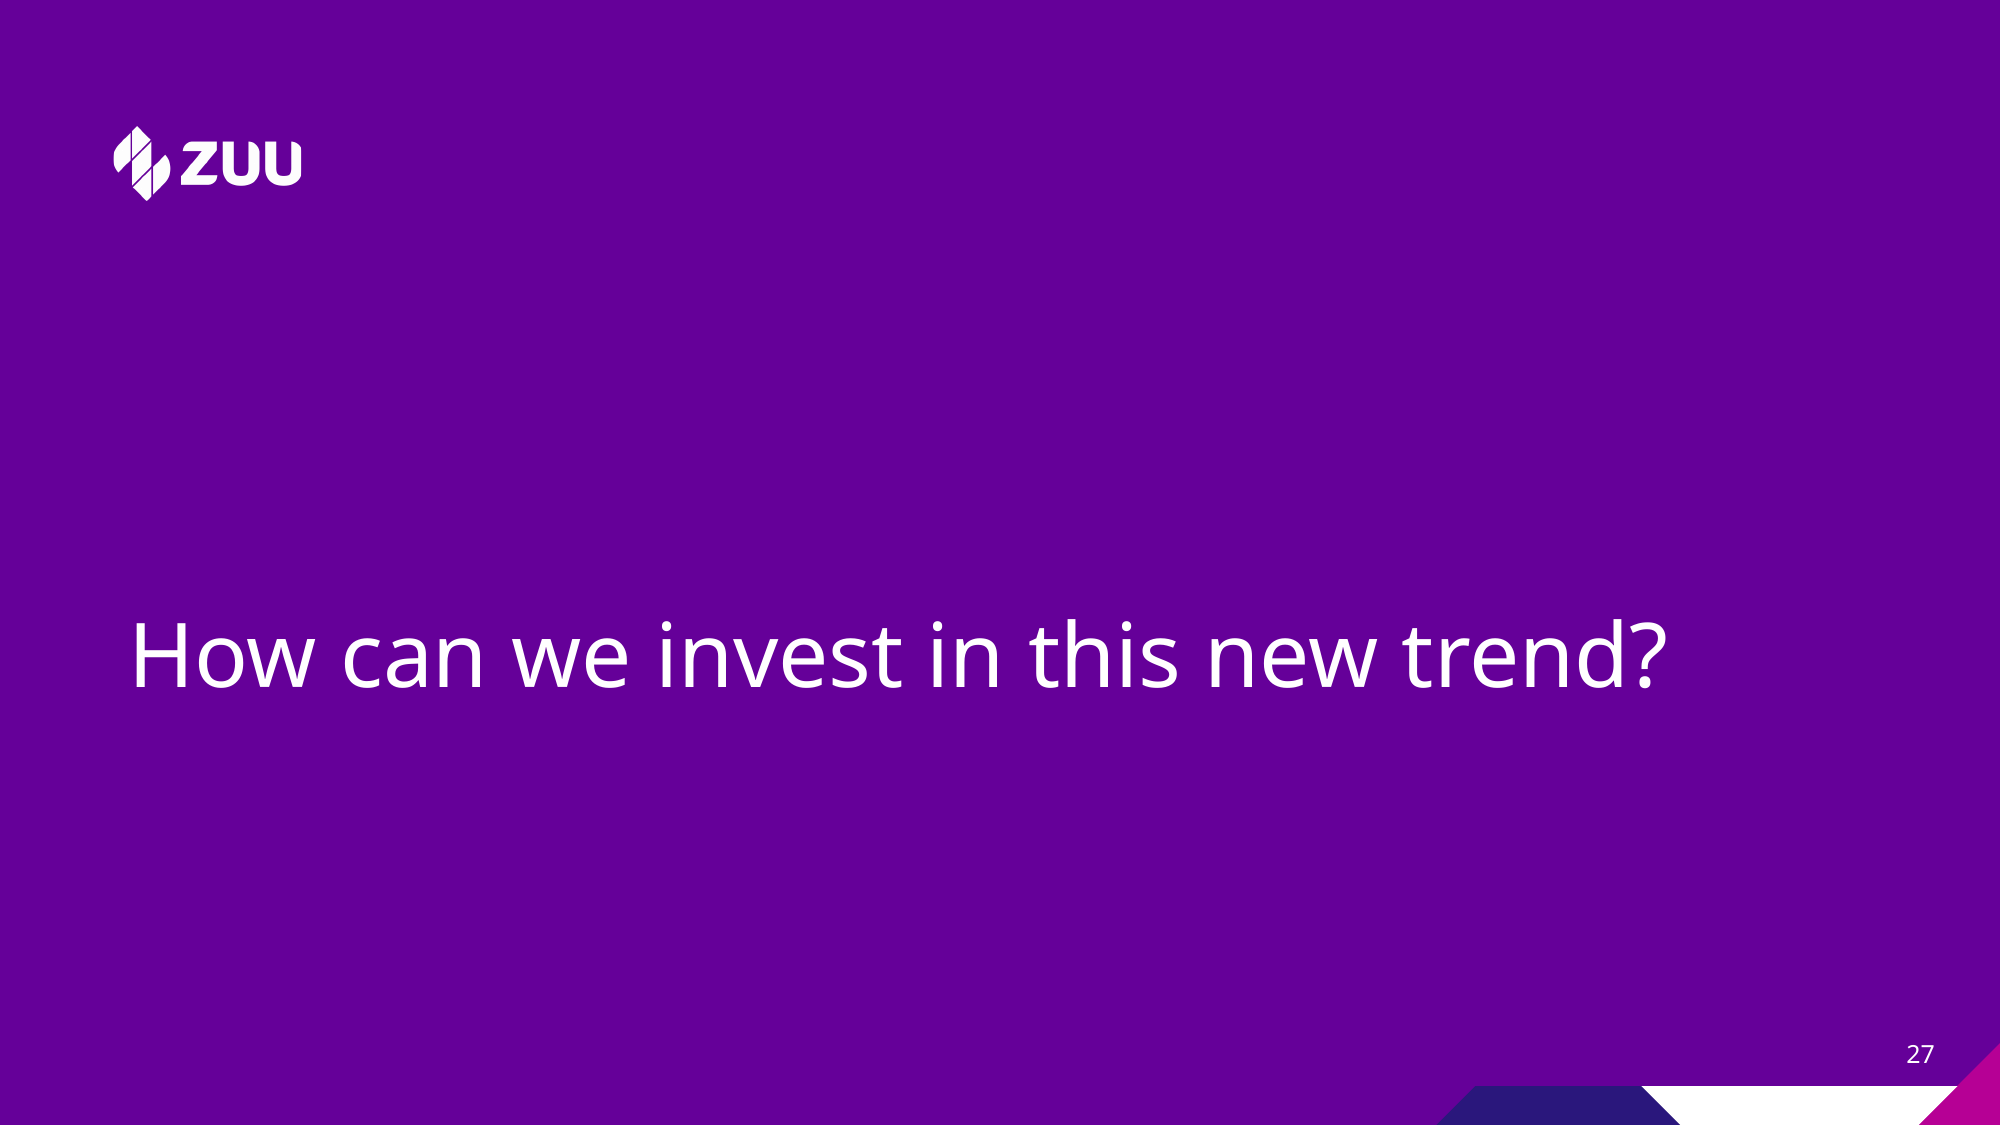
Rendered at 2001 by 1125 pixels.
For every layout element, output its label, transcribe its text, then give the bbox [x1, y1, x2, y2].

slide_number 27 [1500, 1039, 1950, 1073]
subtitle How can we invest in this new trend? [113, 537, 1688, 860]
